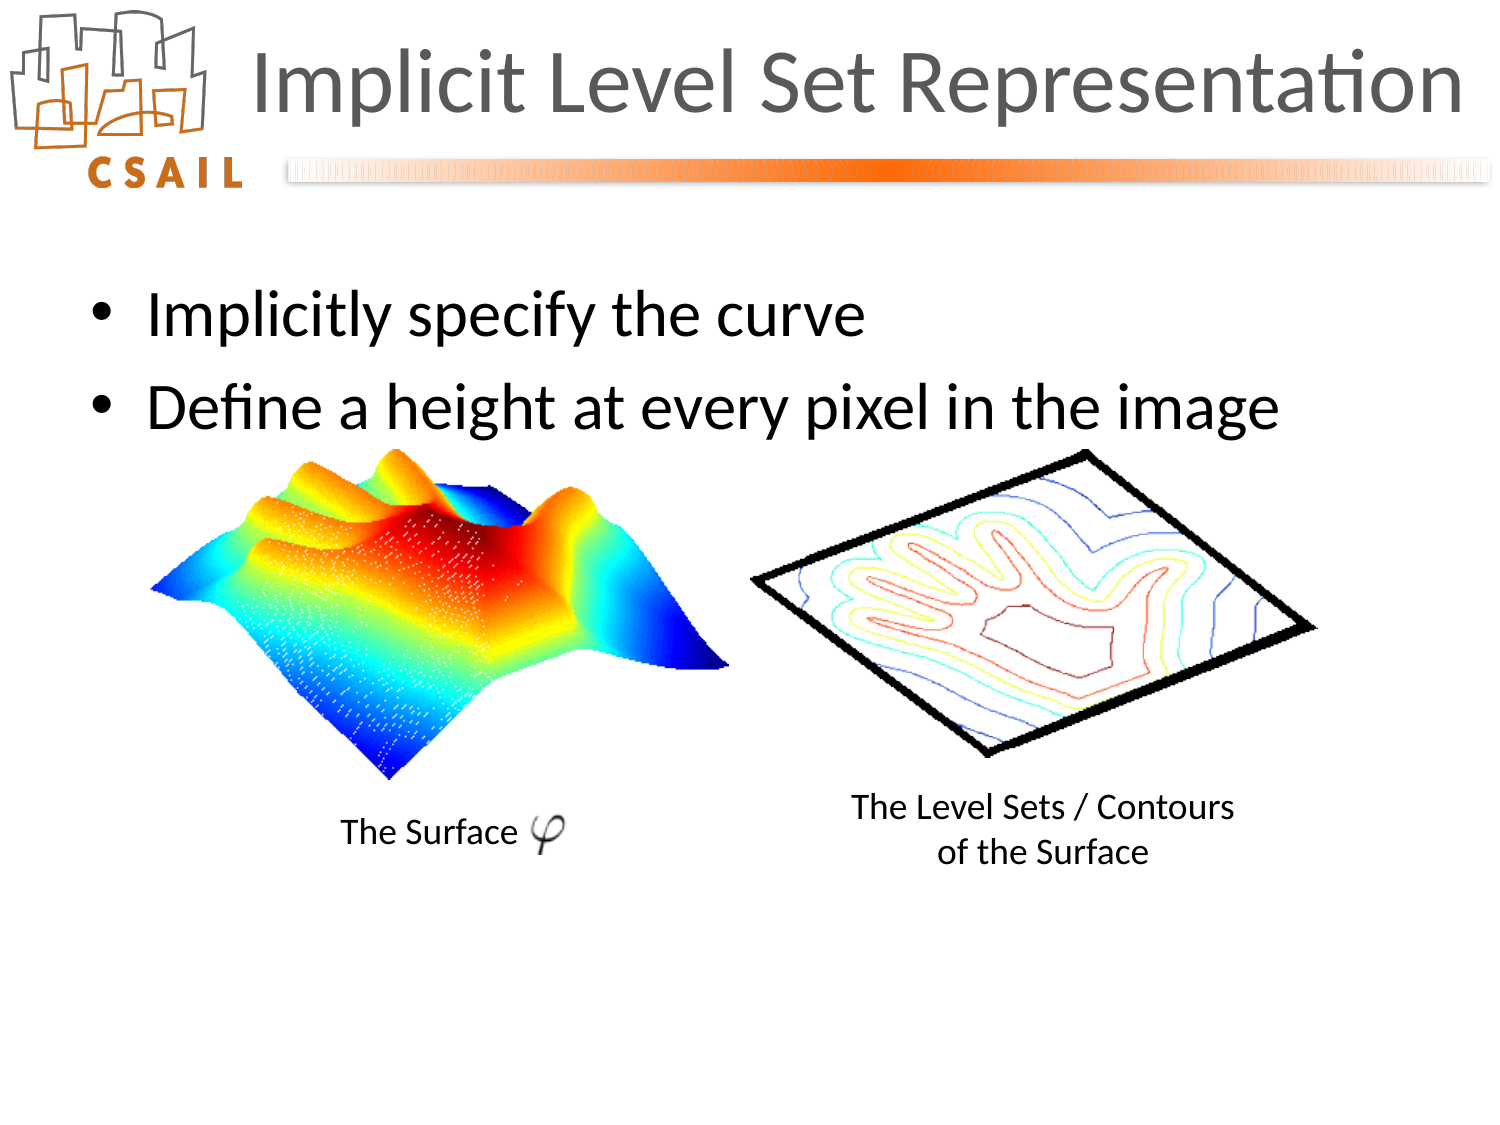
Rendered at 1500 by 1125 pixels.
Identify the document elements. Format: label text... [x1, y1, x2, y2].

text_box The Level Sets / Contours of the Surface [836, 774, 1251, 880]
text_box The Surface [325, 799, 534, 860]
title Implicit Level Set Representation [208, 4, 1483, 147]
picture [149, 449, 729, 780]
picture [10, 10, 242, 188]
picture [749, 449, 1318, 758]
picture [524, 812, 576, 855]
list Implicitly specify the curve Define a height at every pixel in the image [75, 262, 1425, 1005]
